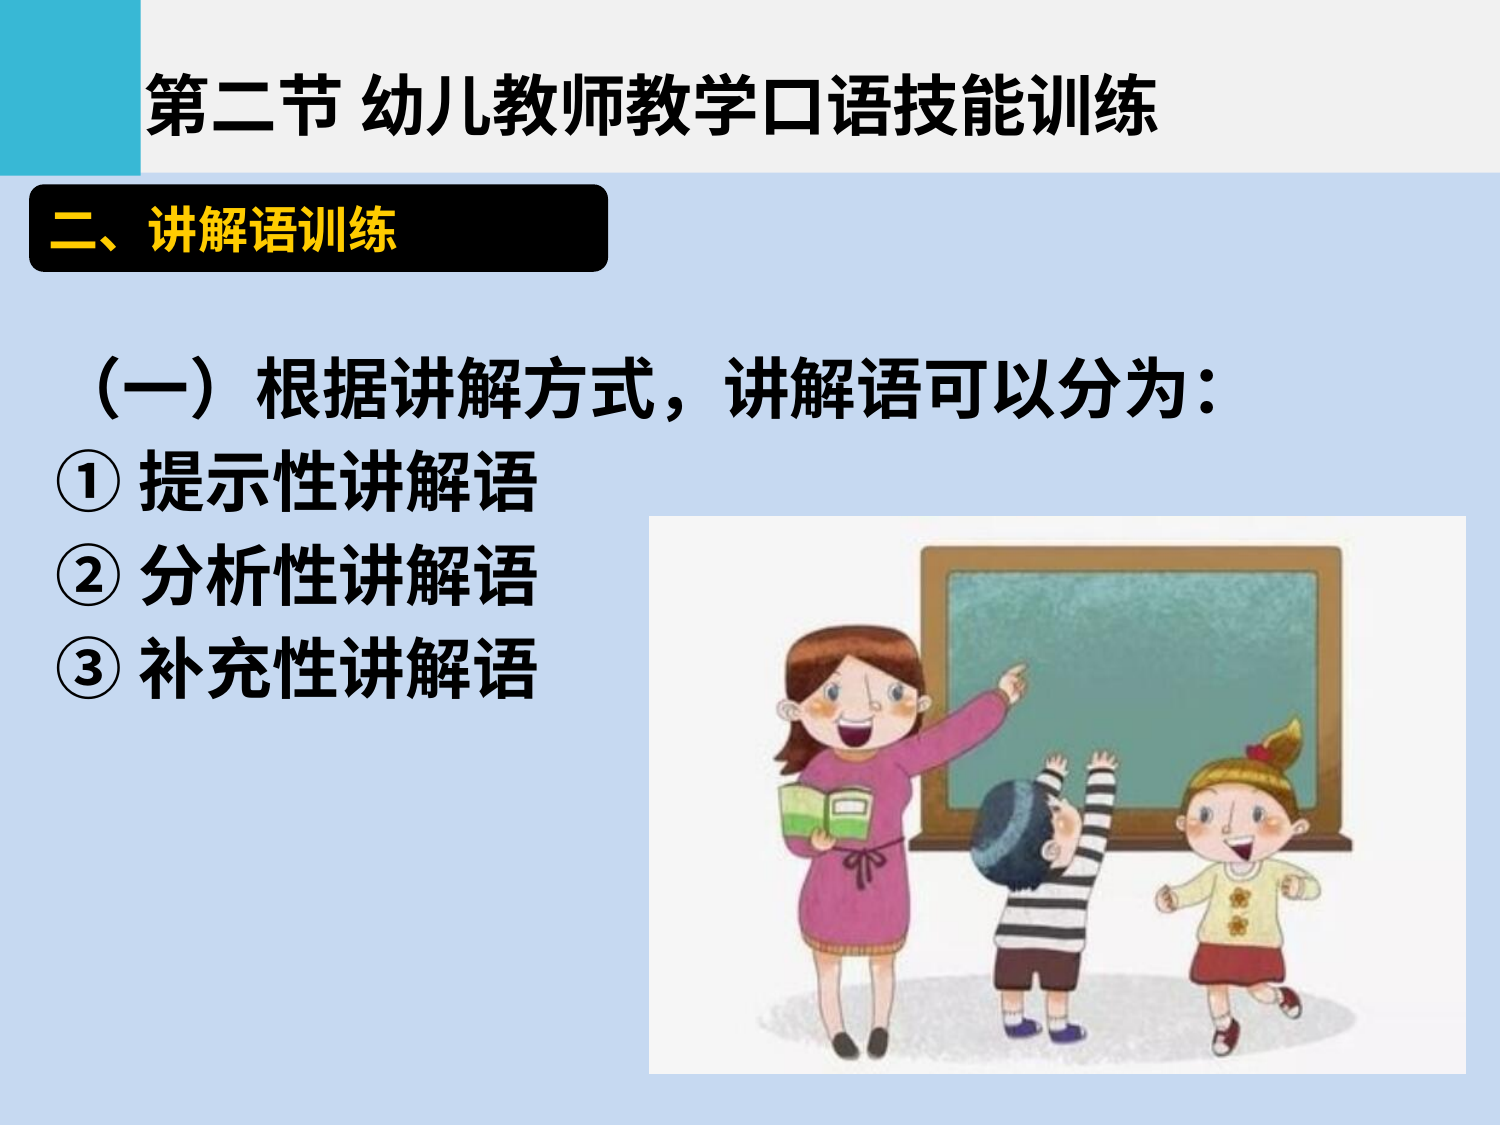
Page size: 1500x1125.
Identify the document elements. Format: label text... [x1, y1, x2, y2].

text_box 第二节 幼儿教师教学口语技能训练 [141, 0, 1500, 172]
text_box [489, 81, 540, 146]
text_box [635, 81, 699, 146]
list （一）根据讲解方式，讲解语可以分为： ①提示性讲解语 ②分析性讲解语 ③补充性讲解语 [40, 195, 1500, 1083]
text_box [175, 92, 244, 148]
text_box [0, 172, 1500, 1125]
text_box 二、讲解语训练 [27, 182, 611, 274]
picture [649, 516, 1466, 1074]
text_box [0, 0, 141, 176]
